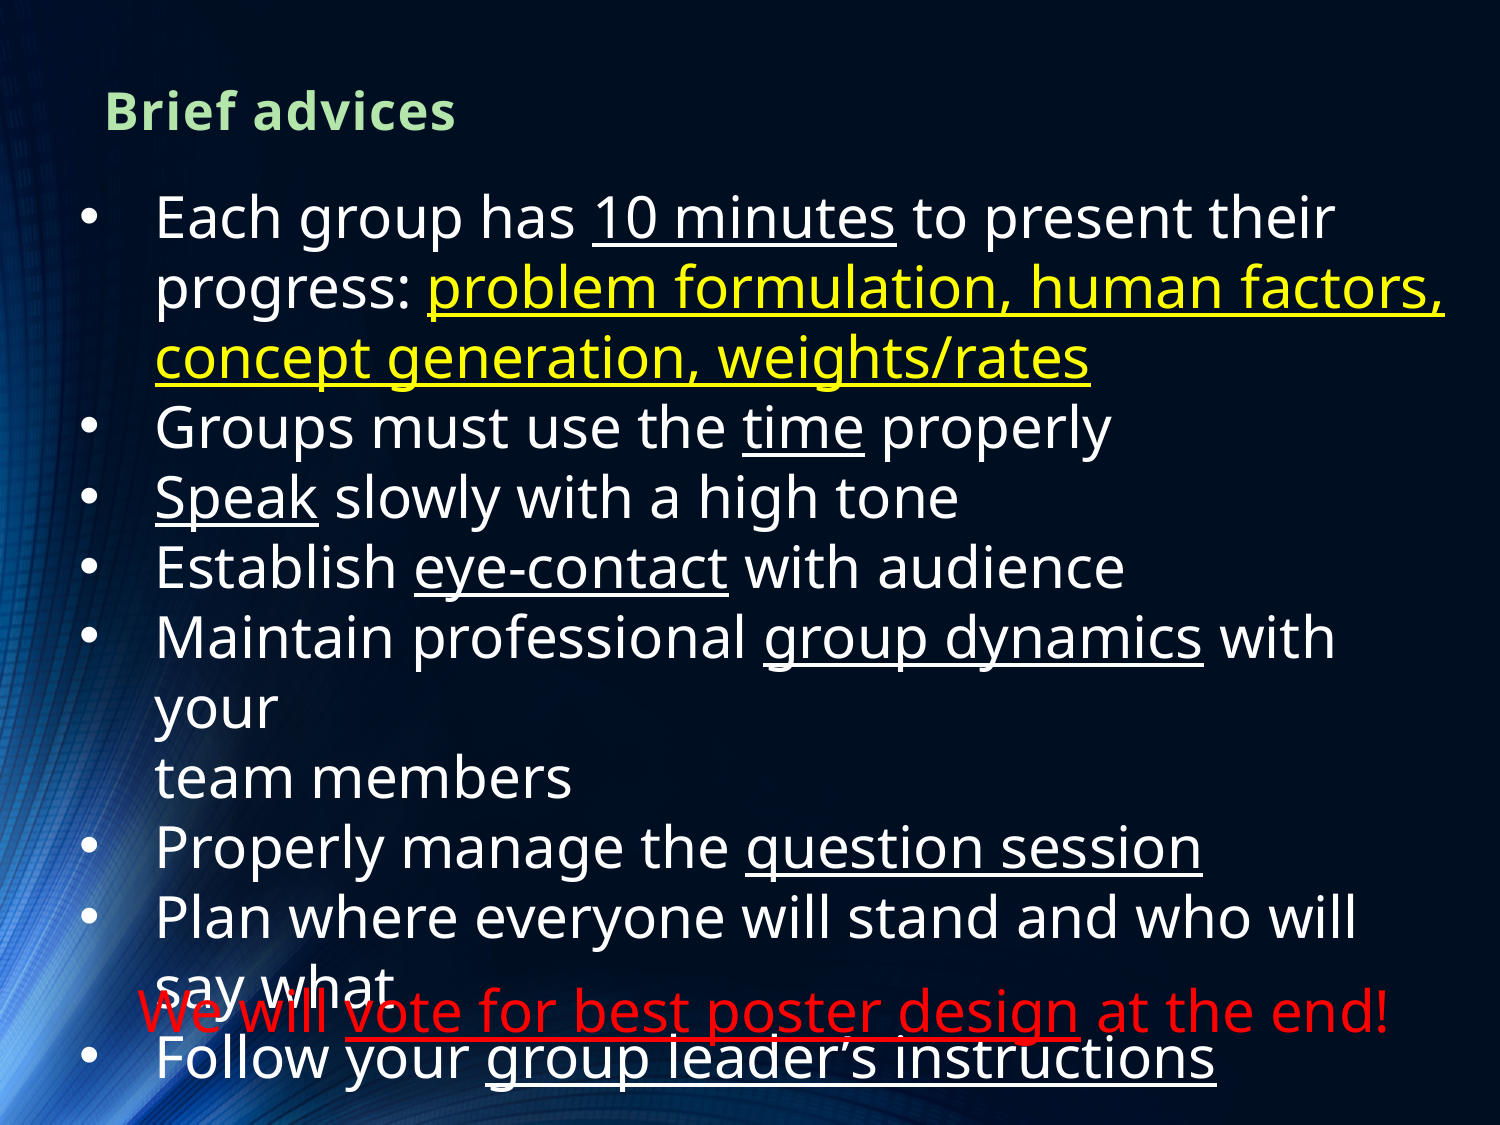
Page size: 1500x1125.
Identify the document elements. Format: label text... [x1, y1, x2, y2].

picture [0, 0, 1500, 1125]
text_box We will vote for best poster design at the end! [123, 966, 1406, 1052]
title Brief advices [88, 30, 491, 150]
text_box Each group has 10 minutes to present their progress: problem formulation, human factors, concept generation, weights/rates Groups must use the time properly Speak slowly with a high tone Establish eye-contact with audience Maintain professional group dynamics with your team members Properly manage the question session Plan where everyone will stand and who will say what Follow your group leader’s instructions [64, 172, 1471, 1098]
